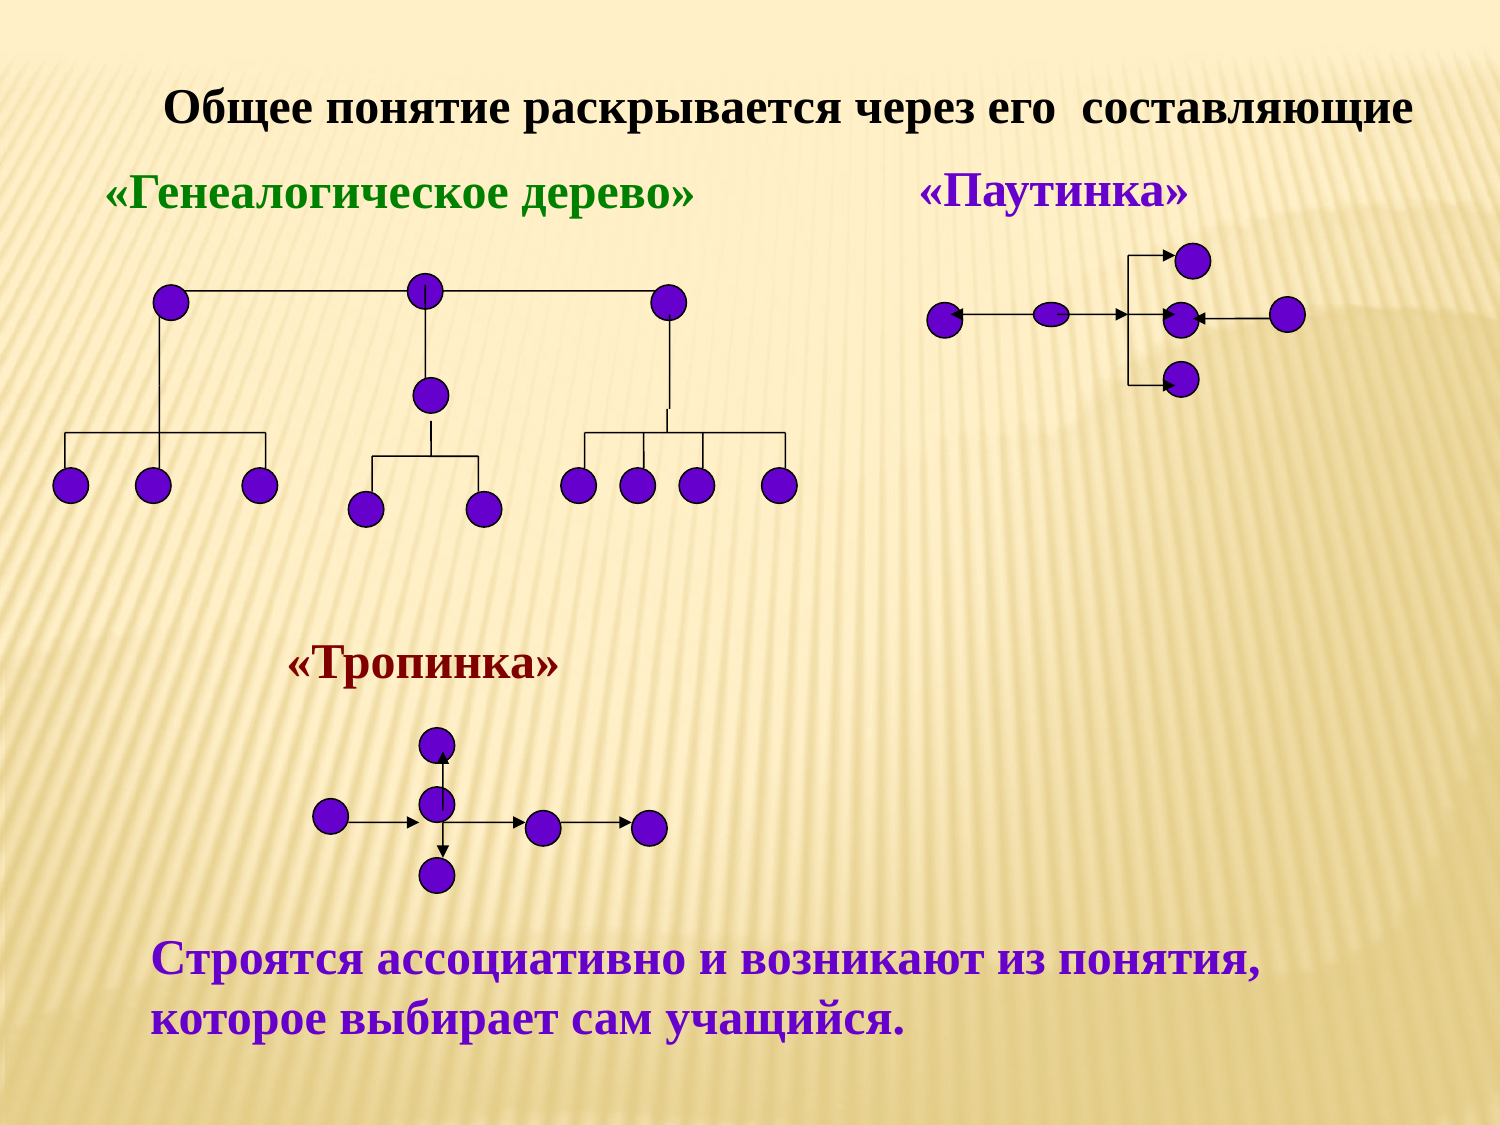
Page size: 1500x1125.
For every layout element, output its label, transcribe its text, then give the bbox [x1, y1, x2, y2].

text_box «Тропинка» [271, 621, 650, 697]
text_box [1269, 296, 1306, 333]
text_box [1128, 249, 1176, 262]
text_box Общее понятие раскрывается через его составляющие «Генеалогическое дерево» [76, 66, 1500, 227]
text_box [927, 302, 963, 338]
text_box [348, 816, 420, 829]
text_box [761, 467, 798, 504]
text_box «Паутинка» [903, 148, 1436, 224]
text_box [153, 284, 189, 321]
text_box [312, 798, 349, 835]
text_box [631, 810, 668, 847]
text_box [436, 823, 450, 858]
text_box [466, 491, 502, 528]
text_box [1128, 379, 1176, 392]
text_box [348, 491, 384, 528]
text_box [436, 751, 450, 811]
text_box [1128, 308, 1176, 321]
text_box [620, 467, 656, 504]
text_box [413, 377, 449, 414]
text_box [1057, 308, 1128, 321]
text_box [53, 467, 89, 504]
text_box [407, 273, 443, 310]
text_box [651, 284, 687, 321]
text_box [1163, 361, 1199, 398]
text_box [135, 467, 172, 504]
text_box [1192, 312, 1270, 325]
text_box [1033, 302, 1069, 327]
text_box [560, 816, 632, 829]
text_box [525, 810, 561, 847]
text_box [419, 786, 455, 823]
text_box [419, 857, 455, 894]
text_box [679, 467, 715, 504]
text_box [242, 467, 278, 504]
text_box Строятся ассоциативно и возникают из понятия, которое выбирает сам учащийся. [135, 916, 1447, 1052]
text_box [950, 308, 1034, 321]
text_box [442, 816, 526, 829]
text_box [560, 467, 597, 504]
text_box [1175, 243, 1211, 279]
text_box [419, 727, 455, 764]
text_box [1163, 302, 1199, 338]
